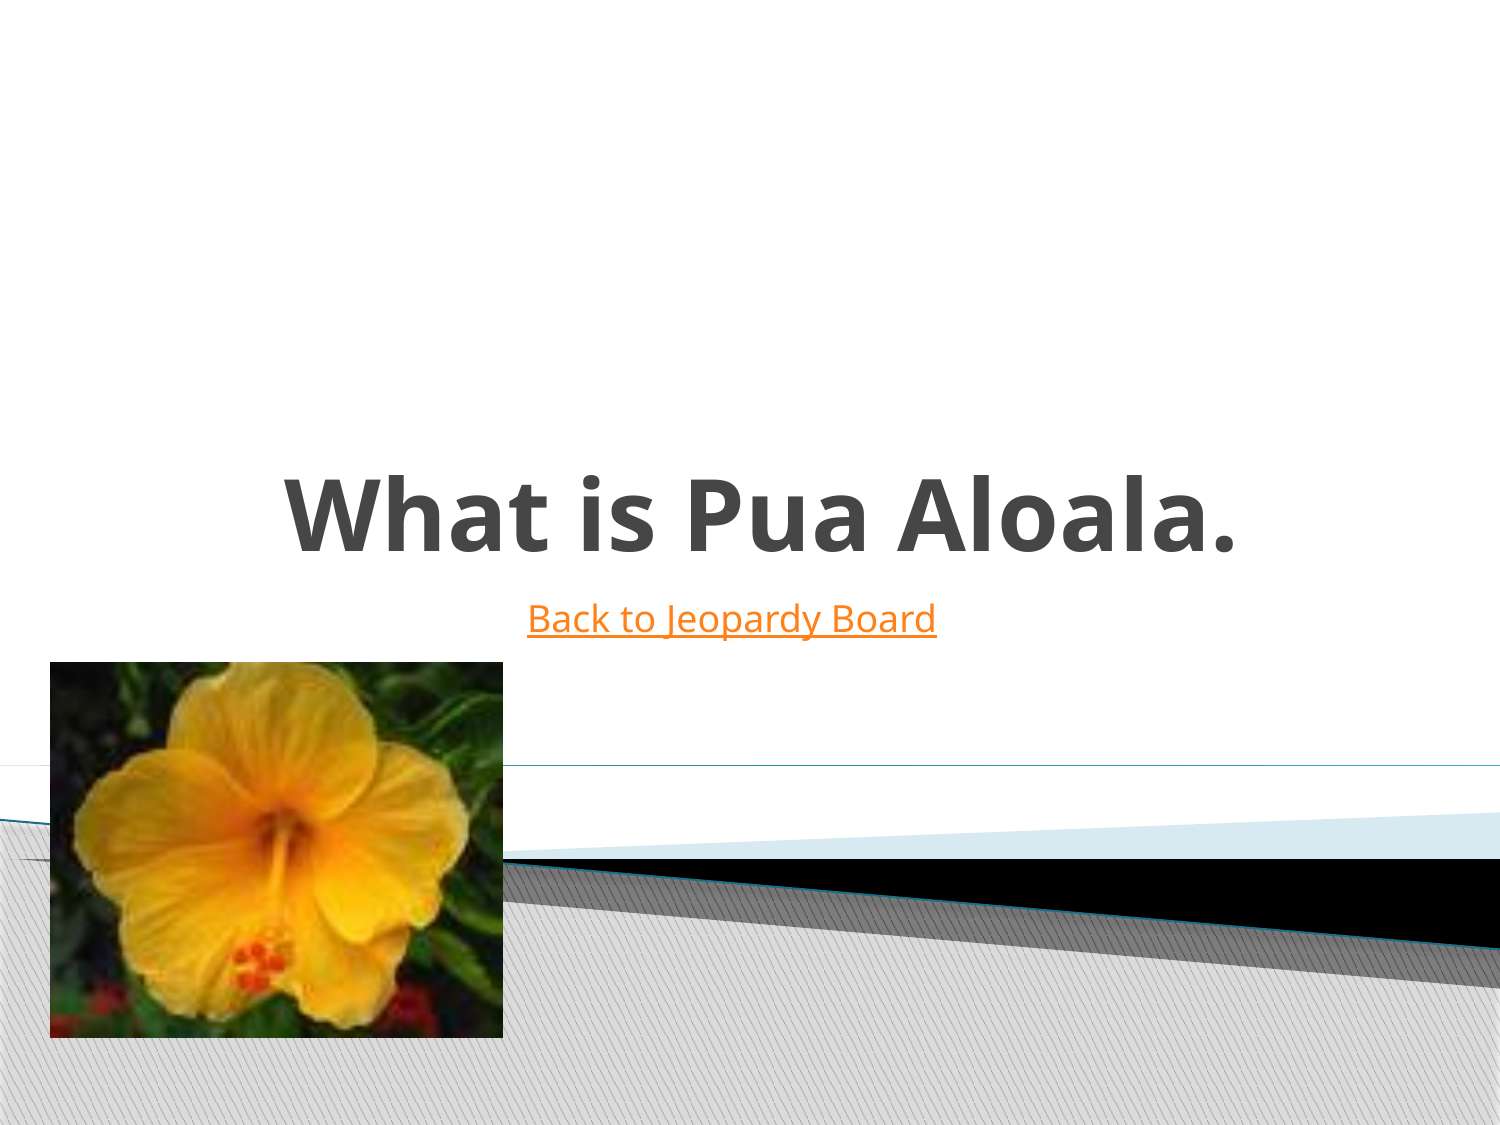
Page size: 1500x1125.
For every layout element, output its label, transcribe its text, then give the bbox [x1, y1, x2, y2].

text_box Back to Jeopardy Board [512, 587, 963, 654]
picture [0, 662, 1500, 1038]
title What is Pua Aloala. [125, 337, 1400, 579]
